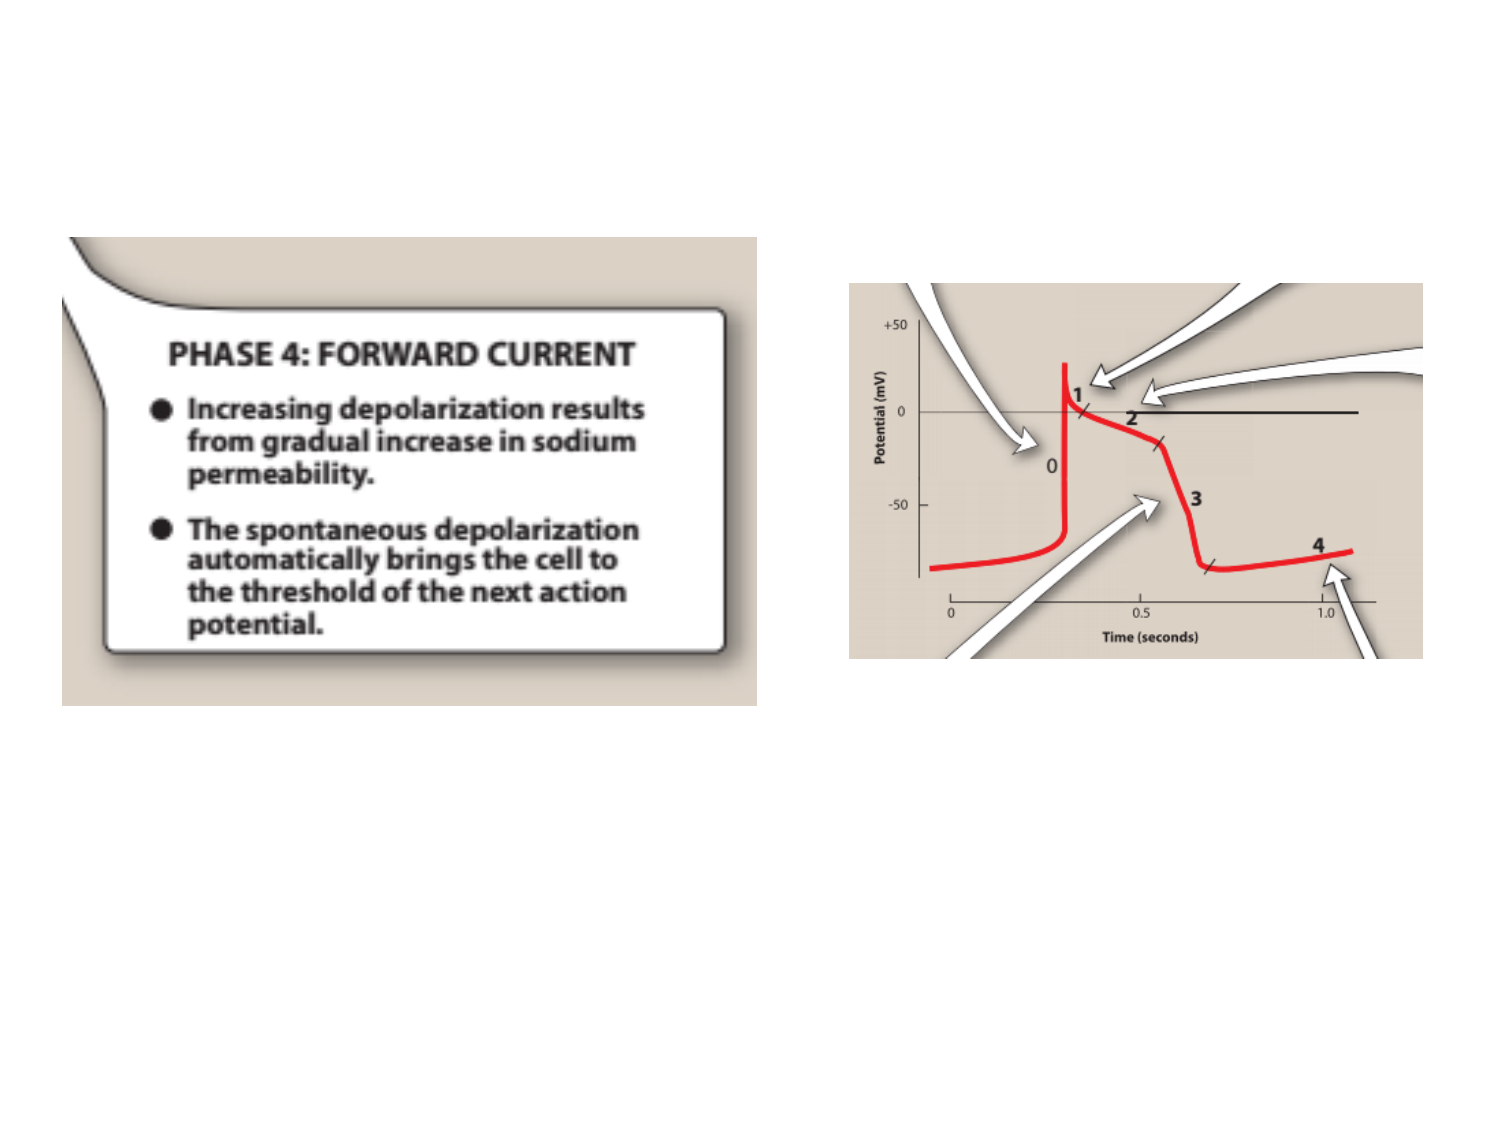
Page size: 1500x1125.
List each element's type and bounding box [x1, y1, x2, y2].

picture [62, 237, 757, 706]
picture [849, 283, 1423, 660]
